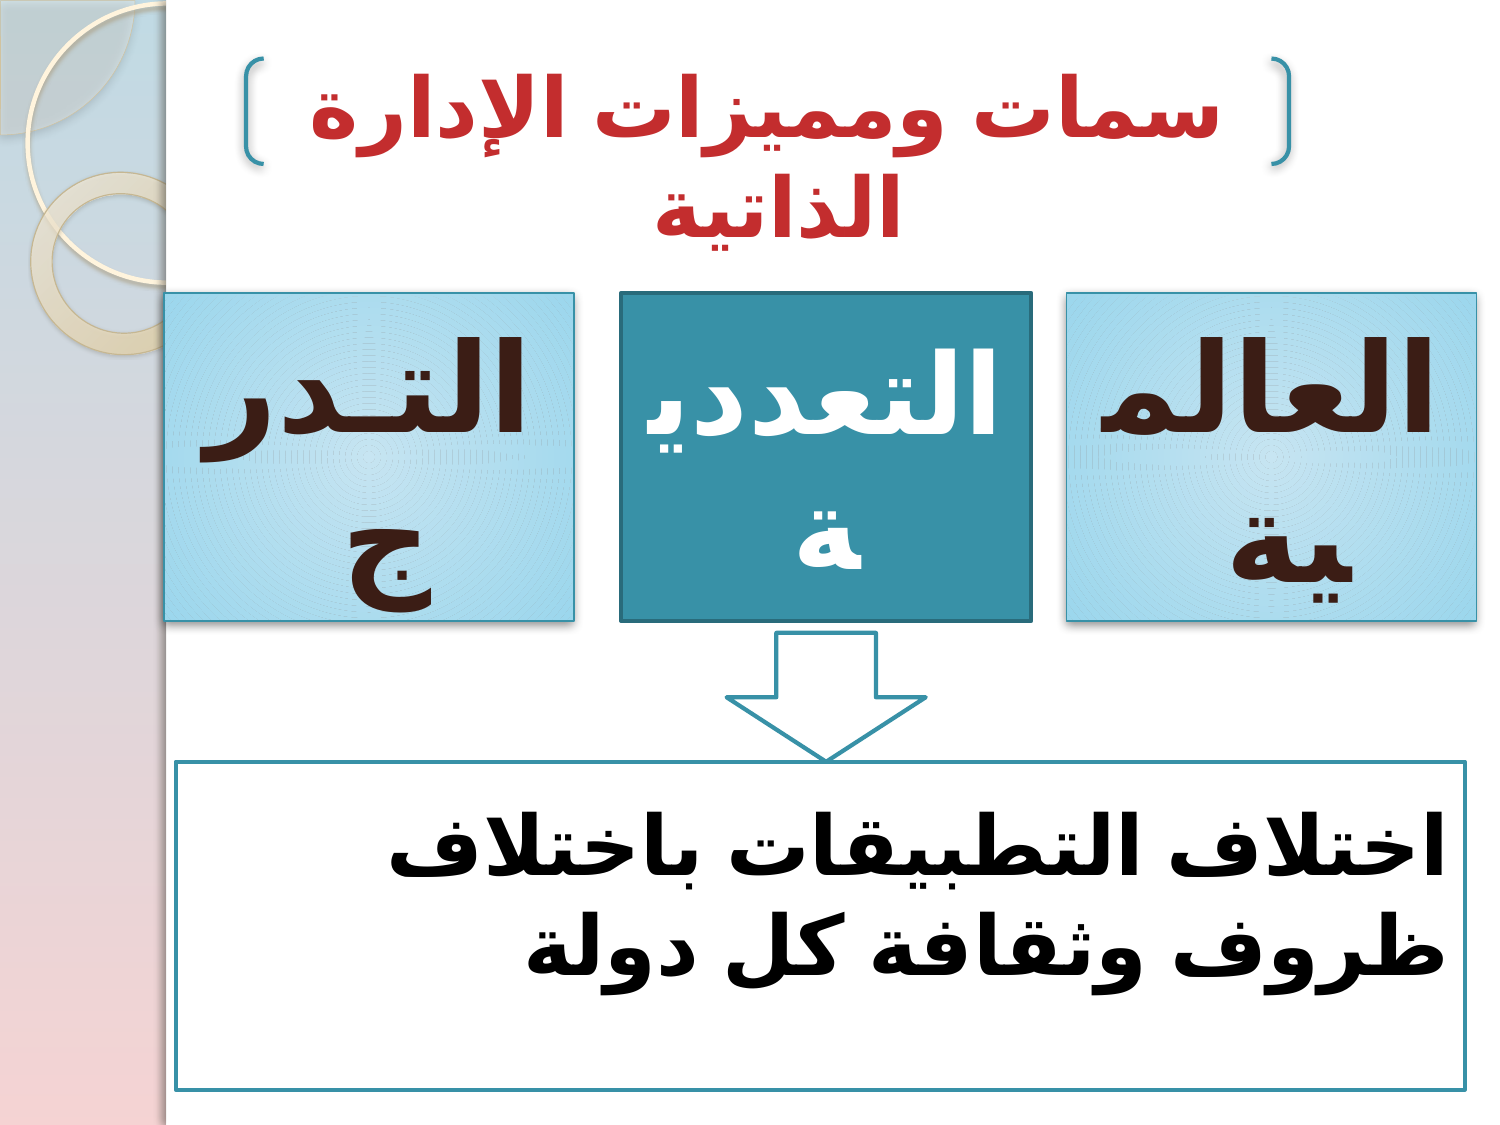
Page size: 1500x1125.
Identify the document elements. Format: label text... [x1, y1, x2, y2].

text_box [724, 630, 928, 760]
text_box اختلاف التطبيقات باختلاف ظروف وثقافة كل دولة [175, 785, 1465, 1000]
text_box [1254, 56, 1292, 167]
text_box [174, 760, 1467, 1092]
text_box العالمية [1066, 292, 1477, 622]
text_box التعددية [619, 291, 1033, 623]
text_box سمات ومميزات الإدارة الذاتية [281, 46, 1254, 262]
text_box [243, 56, 281, 167]
text_box التـدرج [163, 292, 575, 622]
